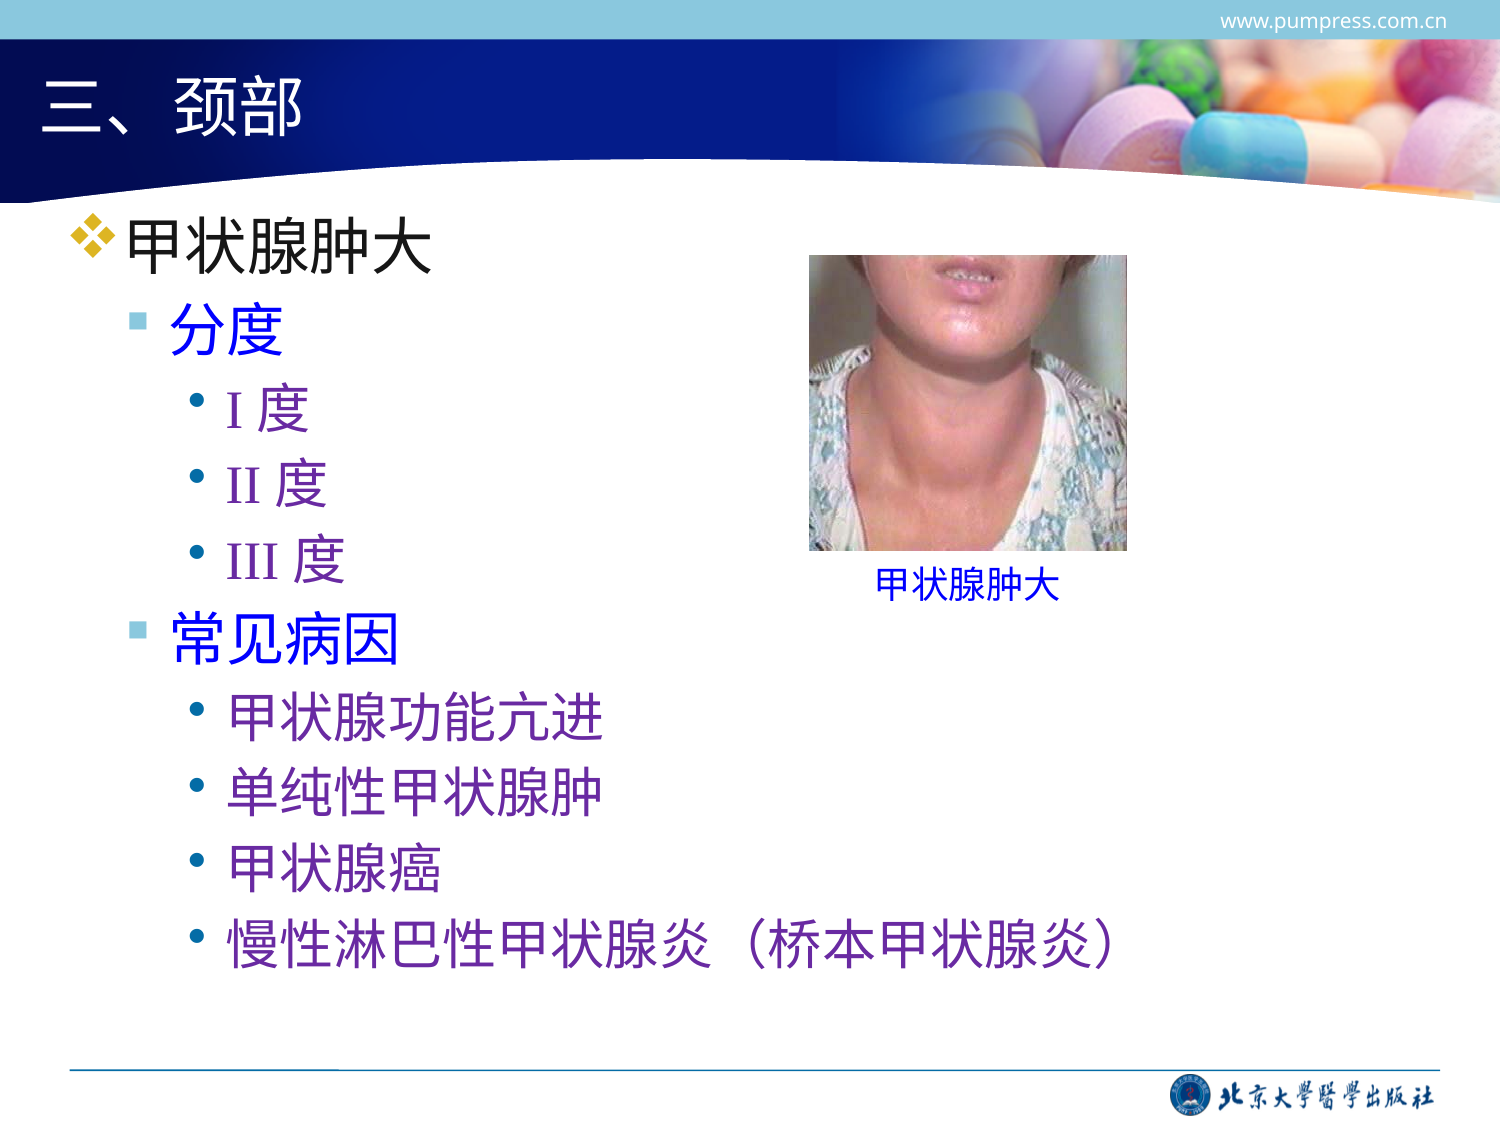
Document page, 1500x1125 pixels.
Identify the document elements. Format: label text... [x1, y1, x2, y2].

title 三、颈部 [23, 58, 1349, 152]
picture [1170, 1074, 1436, 1118]
picture [0, 40, 1500, 203]
picture [808, 255, 1127, 551]
slide_number www.pumpress.com.cn [1024, 0, 1463, 38]
list 甲状腺肿大 分度 I度 II度 III度 常见病因 甲状腺功能亢进 单纯性甲状腺肿 甲状腺癌 慢性淋巴性甲状腺炎（桥本甲状腺炎） [49, 198, 1463, 1026]
text_box 甲状腺肿大 [859, 559, 1077, 614]
